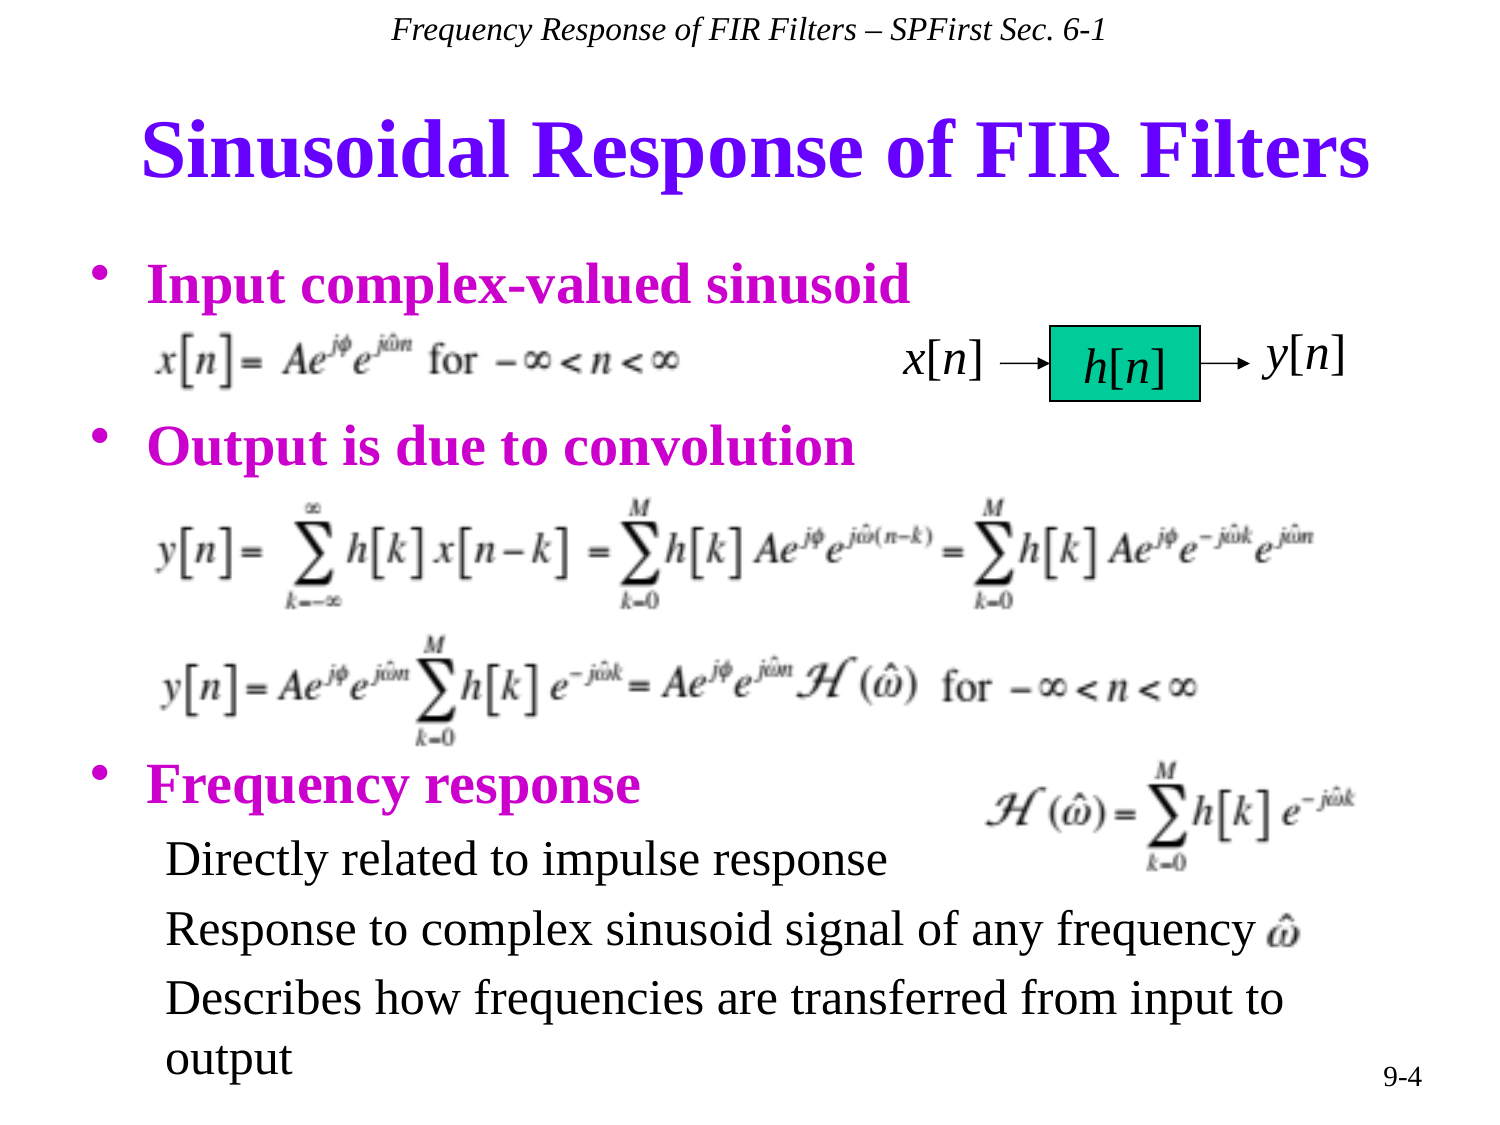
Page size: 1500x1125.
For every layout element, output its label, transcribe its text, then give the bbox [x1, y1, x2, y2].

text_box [1262, 903, 1305, 957]
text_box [937, 659, 1202, 709]
text_box Frequency Response of FIR Filters – SPFirst Sec. 6-1 [0, 0, 1500, 55]
text_box Output is due to convolution [74, 399, 1438, 488]
text_box Frequency response Directly related to impulse response Response to complex sinusoid signal of any frequency Describes how frequencies are transferred from input to output [74, 737, 1438, 1075]
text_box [149, 487, 571, 613]
list Input complex-valued sinusoid [75, 237, 1438, 325]
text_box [149, 324, 686, 395]
title Sinusoidal Response of FIR Filters [75, 55, 1438, 237]
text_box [937, 487, 1320, 613]
slide_number 9-4 [1124, 1075, 1438, 1125]
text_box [899, 312, 1351, 402]
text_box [980, 749, 1360, 876]
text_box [624, 649, 921, 713]
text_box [155, 624, 626, 750]
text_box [583, 487, 935, 613]
